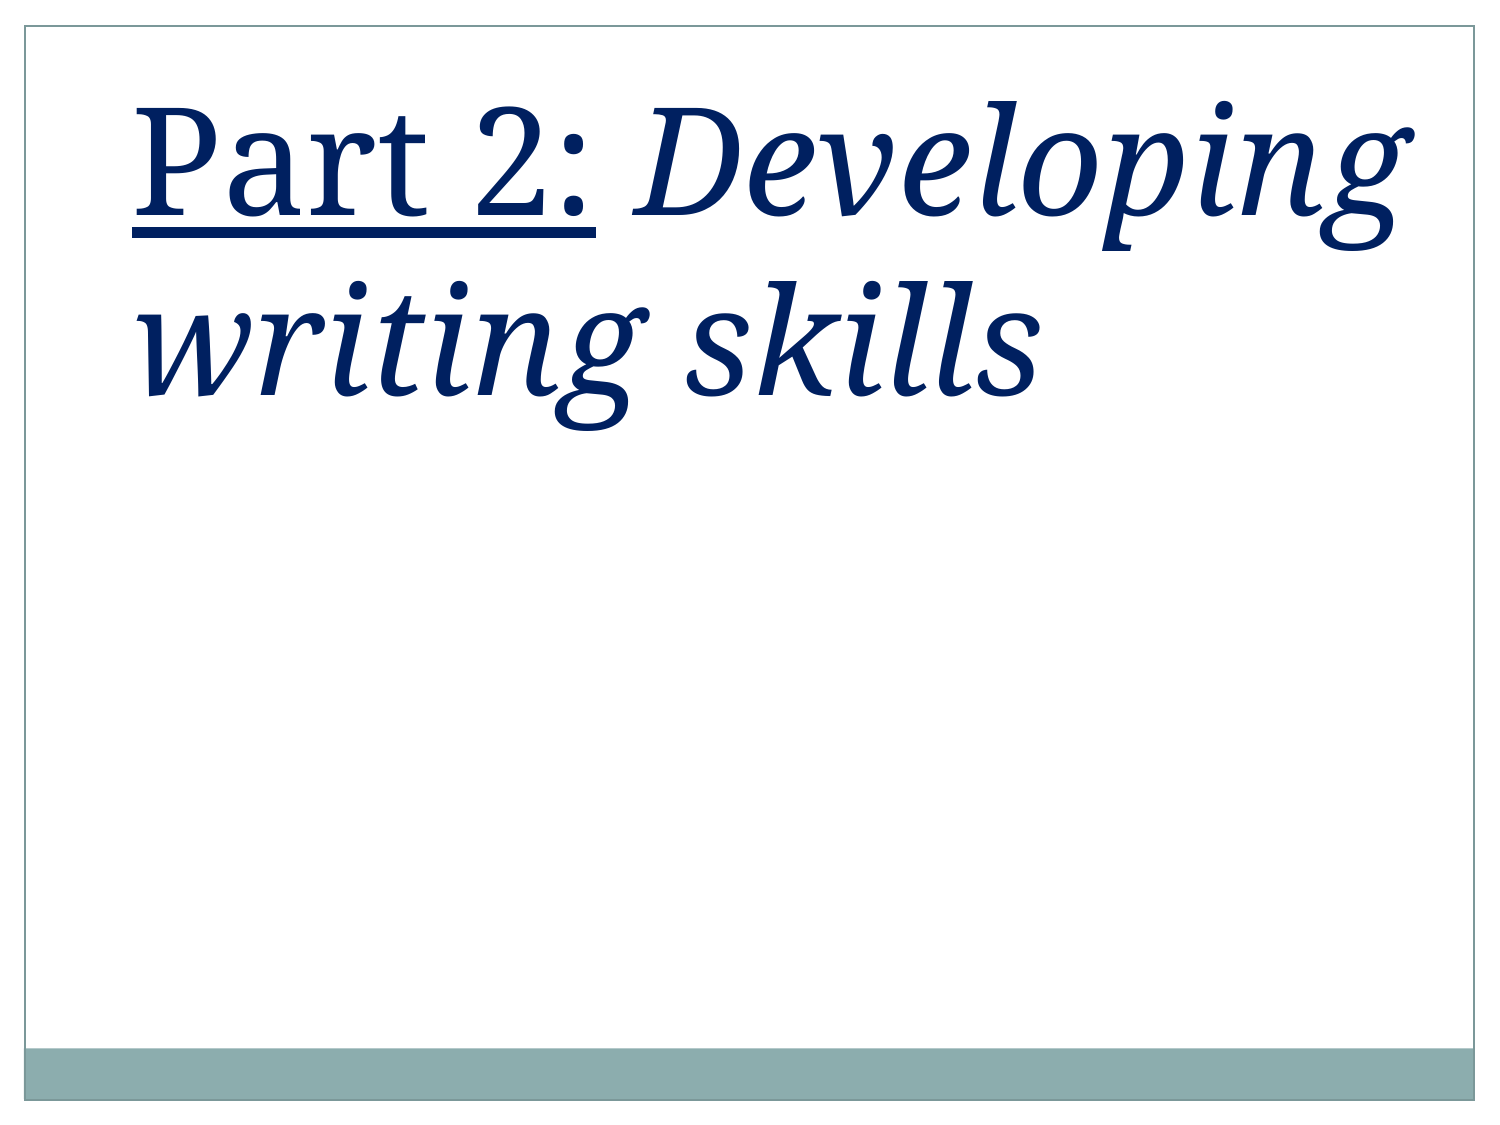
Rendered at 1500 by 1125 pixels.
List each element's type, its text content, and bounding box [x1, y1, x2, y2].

text_box Part 2: Developing writing skills [117, 58, 1465, 434]
